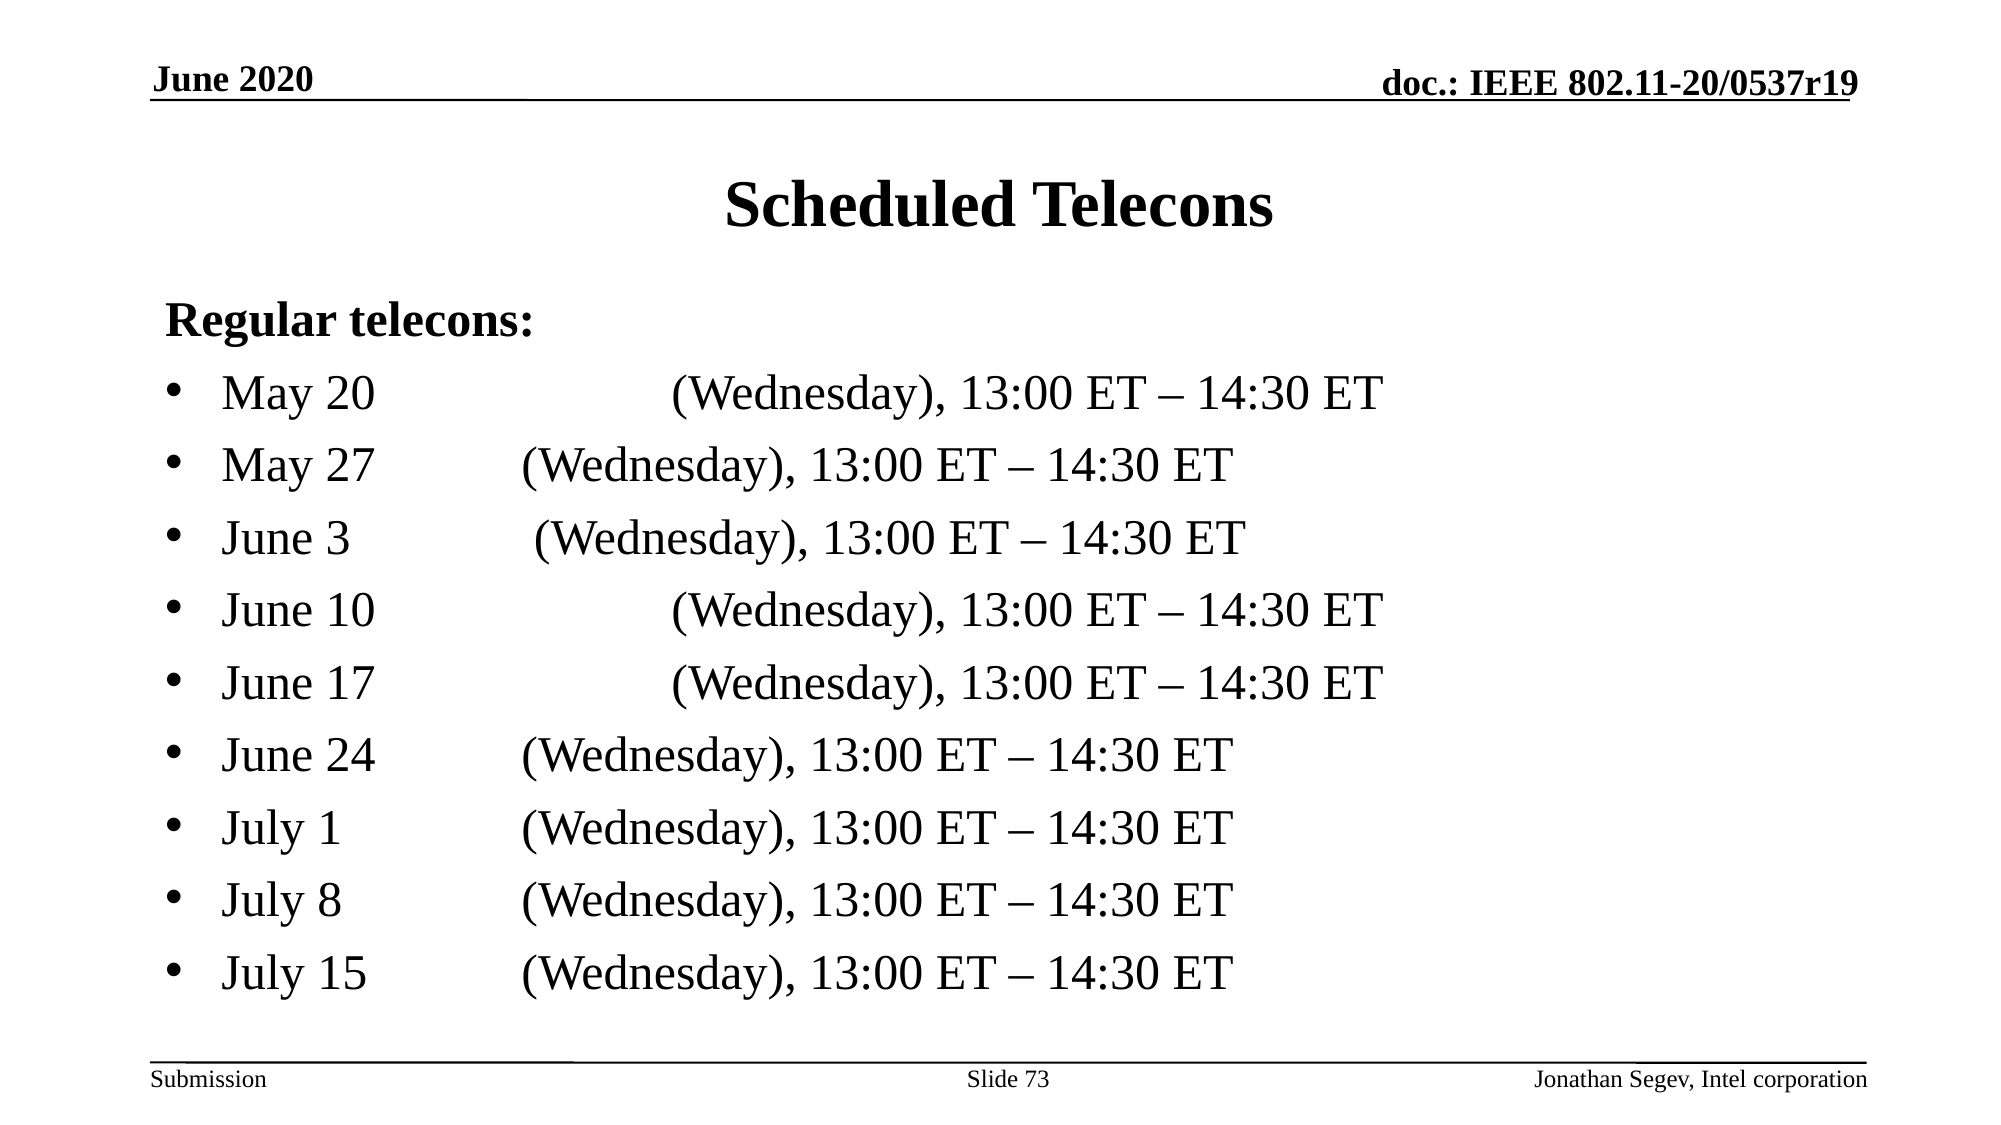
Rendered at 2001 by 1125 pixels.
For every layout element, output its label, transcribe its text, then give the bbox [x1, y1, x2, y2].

slide_number Slide 73 [950, 1061, 1067, 1123]
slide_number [152, 54, 563, 100]
list Regular telecons: May 20 (Wednesday), 13:00 ET – 14:30 ET May 27 (Wednesday), 13:00 ET – 14:30 ET June 3 (Wednesday), 13:00 ET – 14:30 ET June 10 (Wednesday), 13:00 ET – 14:30 ET June 17 (Wednesday), 13:00 ET – 14:30 ET June 24 (Wednesday), 13:00 ET – 14:30 ET July 1 (Wednesday), 13:00 ET – 14:30 ET July 8 (Wednesday), 13:00 ET – 14:30 ET July 15 (Wednesday), 13:00 ET – 14:30 ET [149, 278, 1850, 670]
title Scheduled Telecons [149, 112, 1850, 278]
footer Jonathan Segev, Intel corporation [1171, 1061, 1869, 1093]
